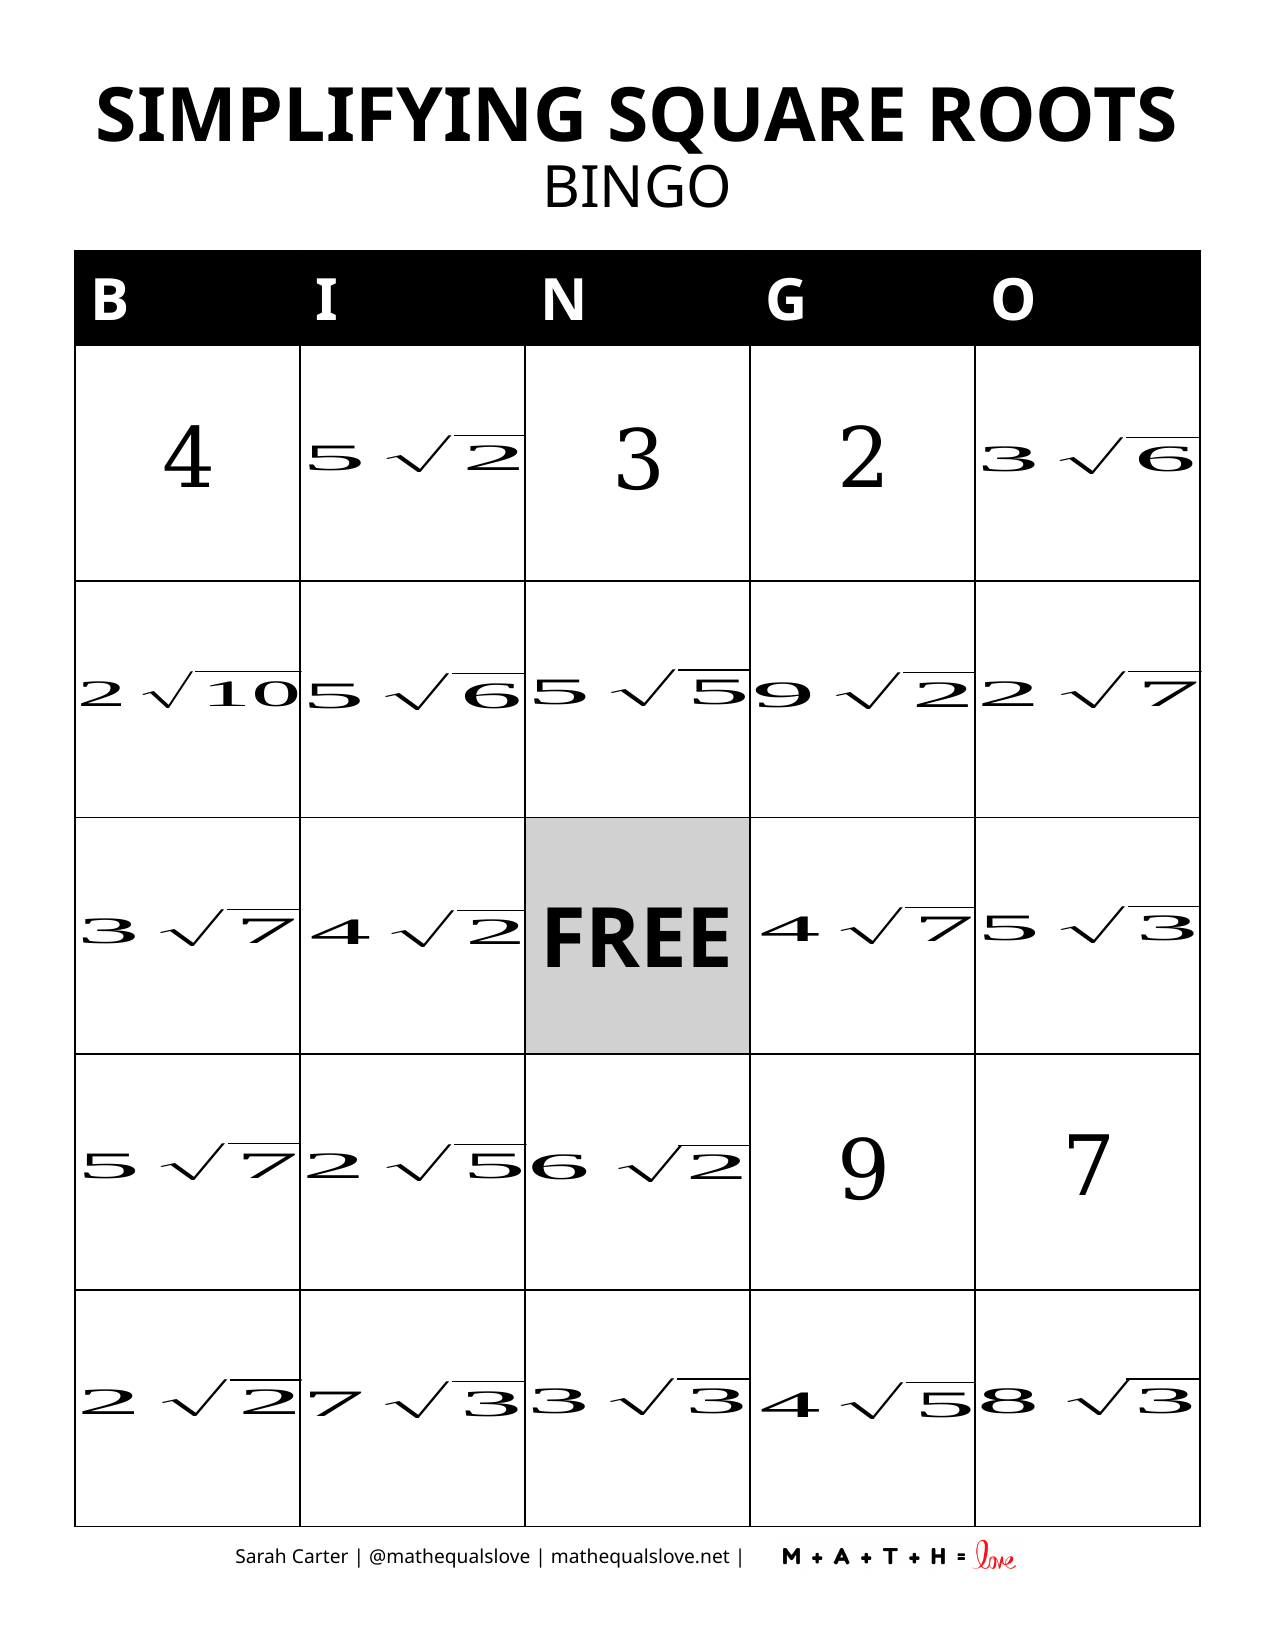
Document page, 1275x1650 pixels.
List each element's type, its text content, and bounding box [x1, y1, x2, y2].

table_cell [526, 1055, 749, 1289]
table_cell [76, 1291, 299, 1526]
table_cell [751, 818, 974, 1053]
text_box 7 [975, 1138, 1203, 1186]
table_cell FREE [526, 818, 749, 1053]
table_cell [976, 1291, 1199, 1526]
table_cell [751, 346, 974, 430]
table_cell [976, 582, 1199, 817]
table_cell [526, 1291, 749, 1526]
text_box BINGO [74, 165, 1200, 226]
table_cell [751, 1055, 974, 1142]
table_header N [526, 251, 749, 344]
table_header B [76, 251, 299, 344]
table_cell [76, 1055, 299, 1289]
text_box 2 [750, 430, 978, 478]
table_cell [526, 346, 749, 432]
text_box 9 [750, 1142, 978, 1190]
table_cell [976, 818, 1199, 1053]
table_cell [751, 582, 974, 817]
table_header I [301, 251, 524, 344]
table_cell [976, 1055, 1199, 1138]
table_cell [976, 1186, 1199, 1289]
table_cell [301, 818, 524, 1053]
table_cell [976, 346, 1199, 580]
table_cell [76, 582, 299, 817]
table_cell [751, 478, 974, 580]
table_header G [751, 251, 974, 344]
table_cell [526, 582, 749, 817]
table_cell [751, 1190, 974, 1289]
table_cell [76, 478, 299, 580]
table_cell [301, 582, 524, 817]
text_box SIMPLIFYING SQUARE ROOTS [74, 59, 1200, 165]
table_cell [76, 818, 299, 1053]
text_box 3 [525, 432, 753, 480]
table_cell [301, 1291, 524, 1526]
table_cell [76, 346, 299, 430]
text_box 4 [75, 430, 303, 478]
table_cell [751, 1291, 974, 1526]
table_header O [976, 251, 1199, 344]
table_cell [301, 1055, 524, 1289]
table_cell [301, 346, 524, 580]
table_cell [526, 480, 749, 580]
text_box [220, 1535, 1055, 1576]
